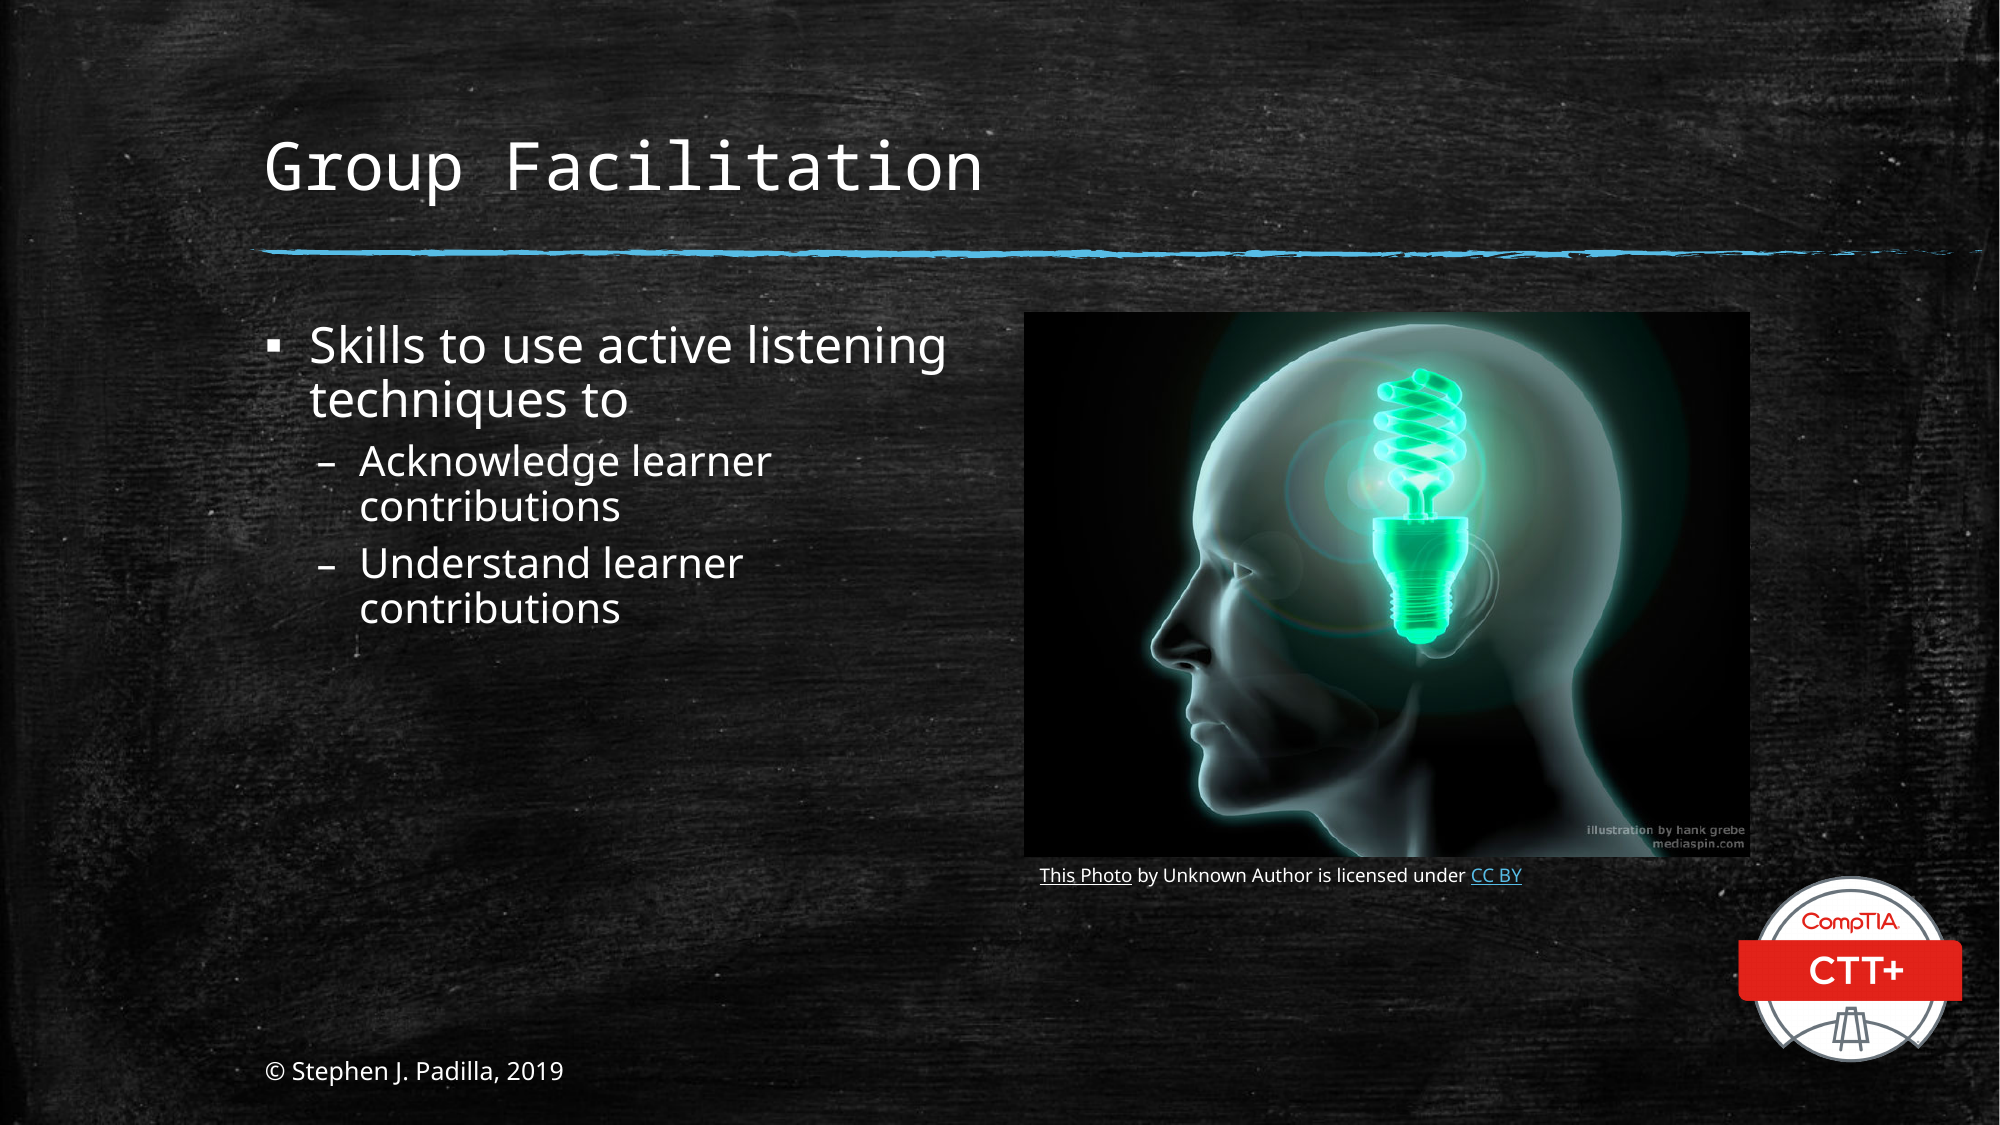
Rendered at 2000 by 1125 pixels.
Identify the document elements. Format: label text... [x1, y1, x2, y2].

title Group Facilitation [249, 45, 1750, 213]
text_box This Photo by Unknown Author is licensed under CC BY [1024, 857, 1699, 897]
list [1024, 312, 1750, 857]
picture [1699, 824, 2000, 1125]
footer © Stephen J. Padilla, 2019 [249, 1050, 1288, 1096]
list Skills to use active listening techniques to Acknowledge learner contributions Understand learner contributions [249, 312, 975, 1013]
